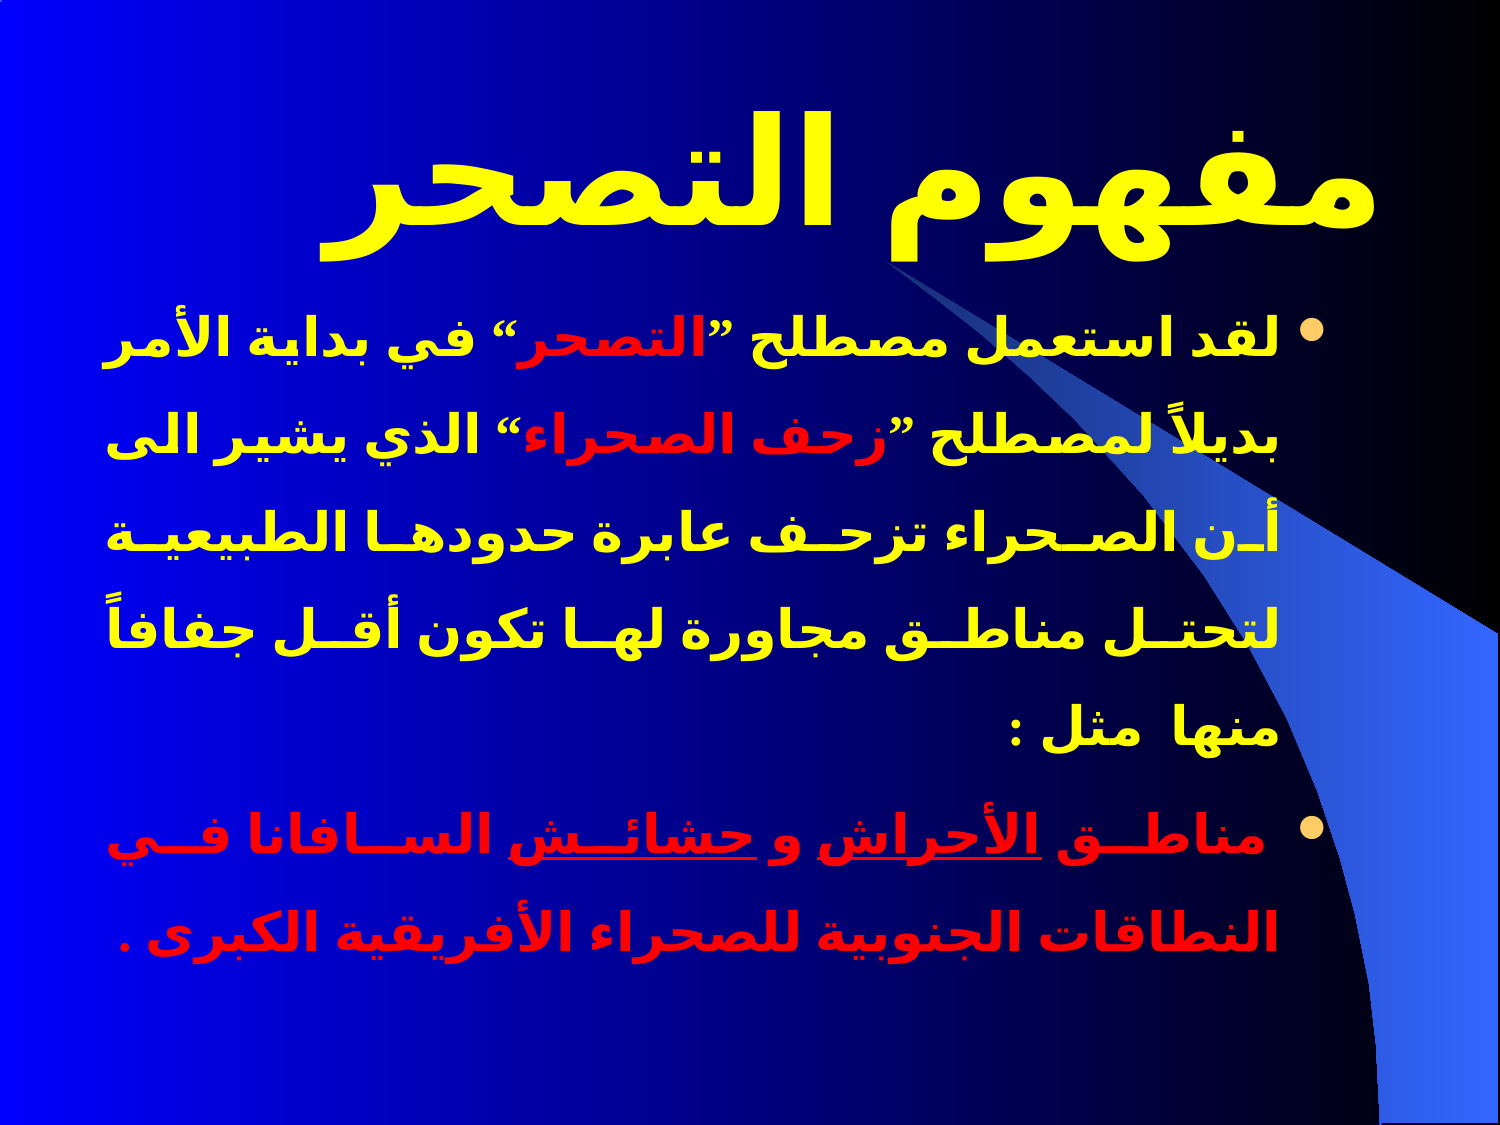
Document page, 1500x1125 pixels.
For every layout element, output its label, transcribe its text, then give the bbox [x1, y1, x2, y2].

list لقد استعمل مصطلح ”التصحر“ في بداية الأمر بديلاً لمصطلح ”زحف الصحراء“ الذي يشير الى أن الصحراء تزحف عابرة حدودها الطبيعية لتحتل مناطق مجاورة لها تكون أقل جفافاً منها مثل : مناطق الأحراش و حشائش السافانا في النطاقات الجنوبية للصحراء الأفريقية الكبرى . [74, 262, 1365, 1063]
title مفهوم التصحر [88, 77, 1439, 254]
